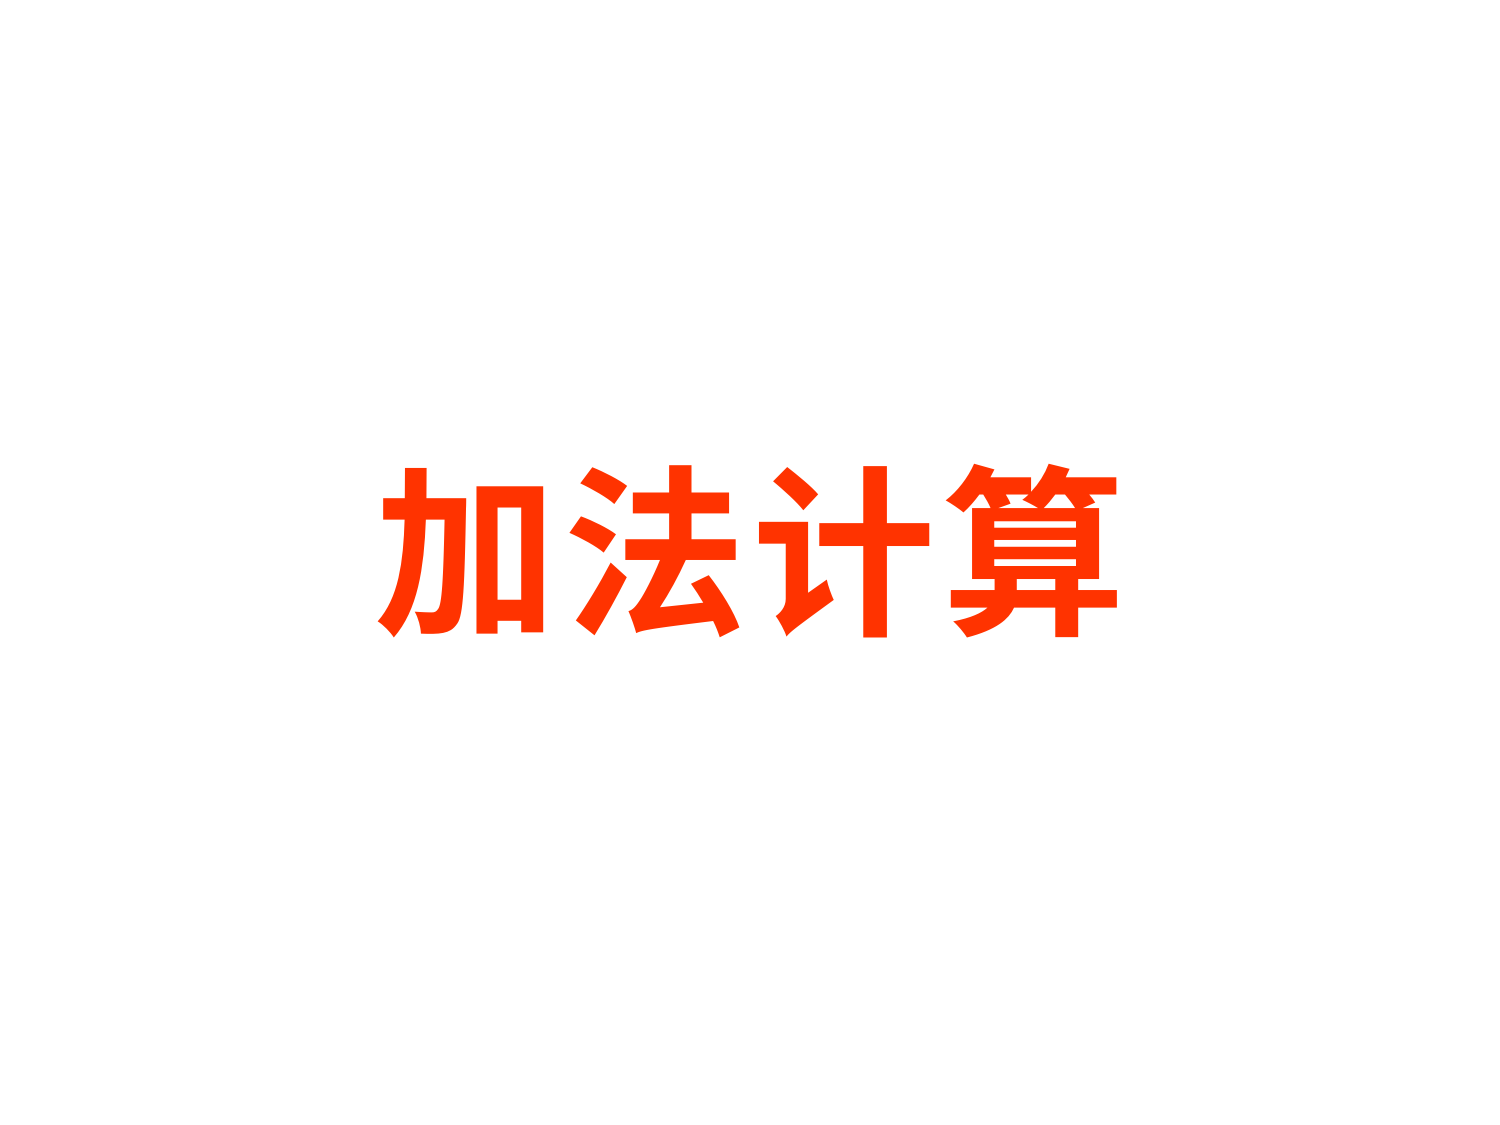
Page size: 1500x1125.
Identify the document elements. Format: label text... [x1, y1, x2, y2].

title 加法计算 [0, 427, 1500, 669]
